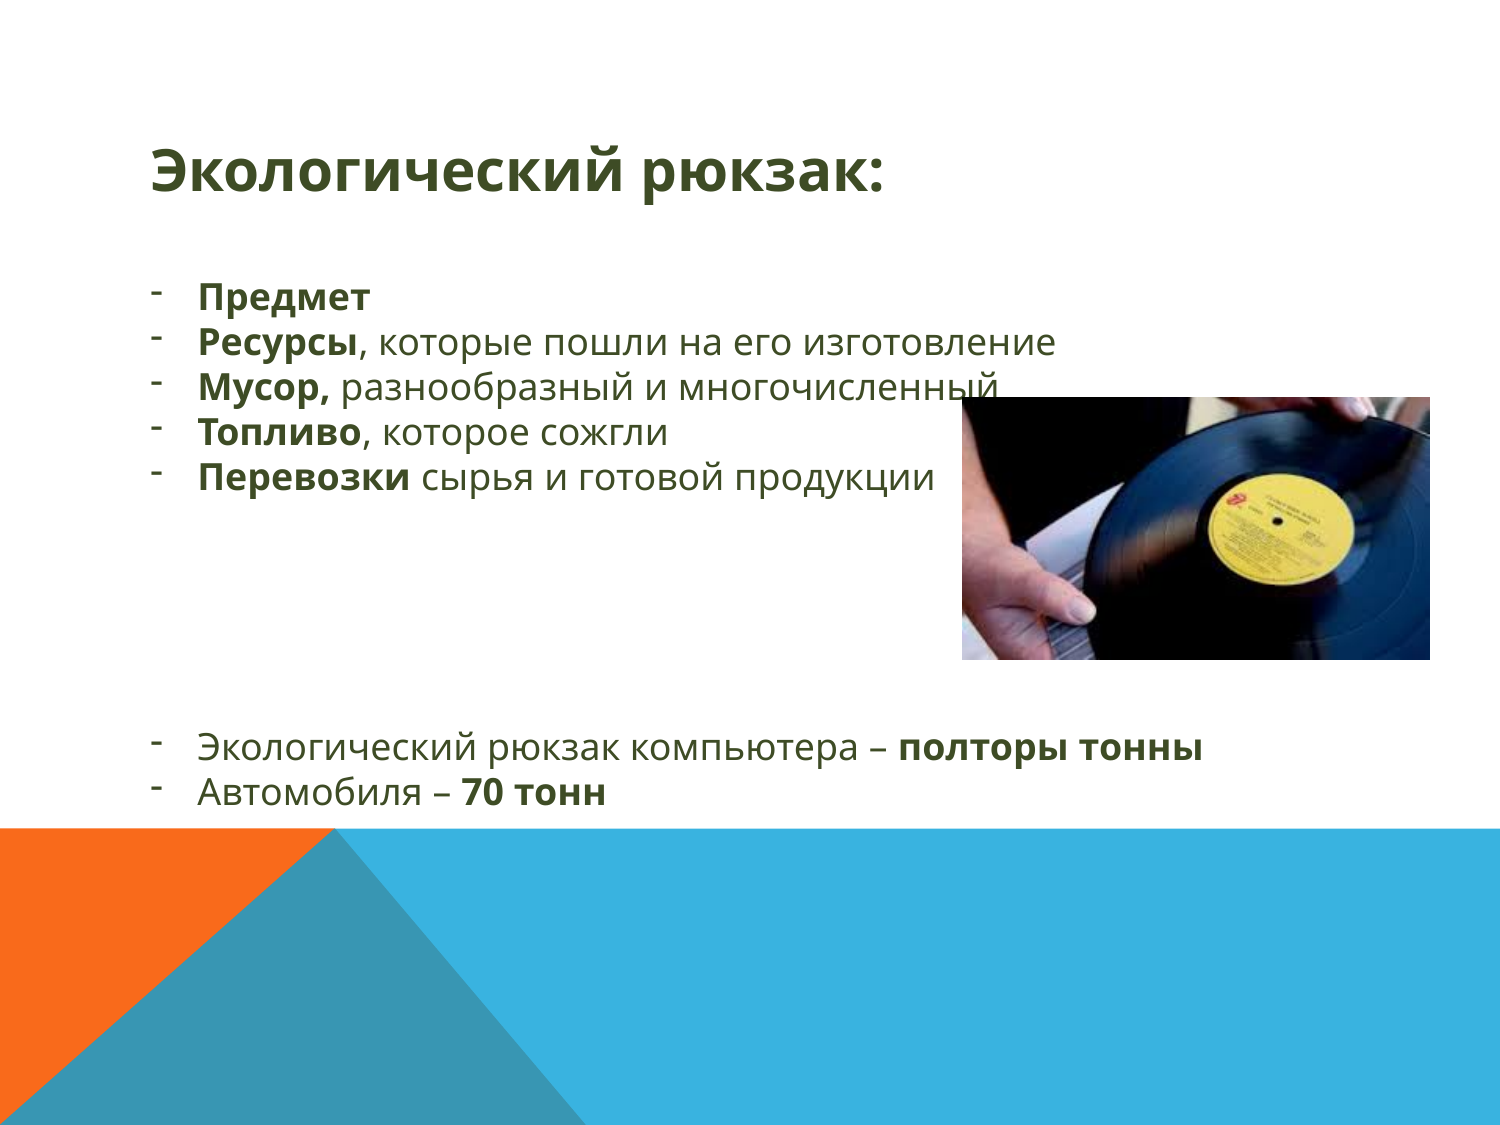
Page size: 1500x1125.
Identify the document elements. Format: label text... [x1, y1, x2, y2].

picture [962, 396, 1430, 660]
text_box Экологический рюкзак: Предмет Ресурсы, которые пошли на его изготовление Мусор, разнообразный и многочисленный Топливо, которое сожгли Перевозки сырья и готовой продукции Экологический рюкзак компьютера – полторы тонны Автомобиля – 70 тонн [135, 125, 1317, 821]
